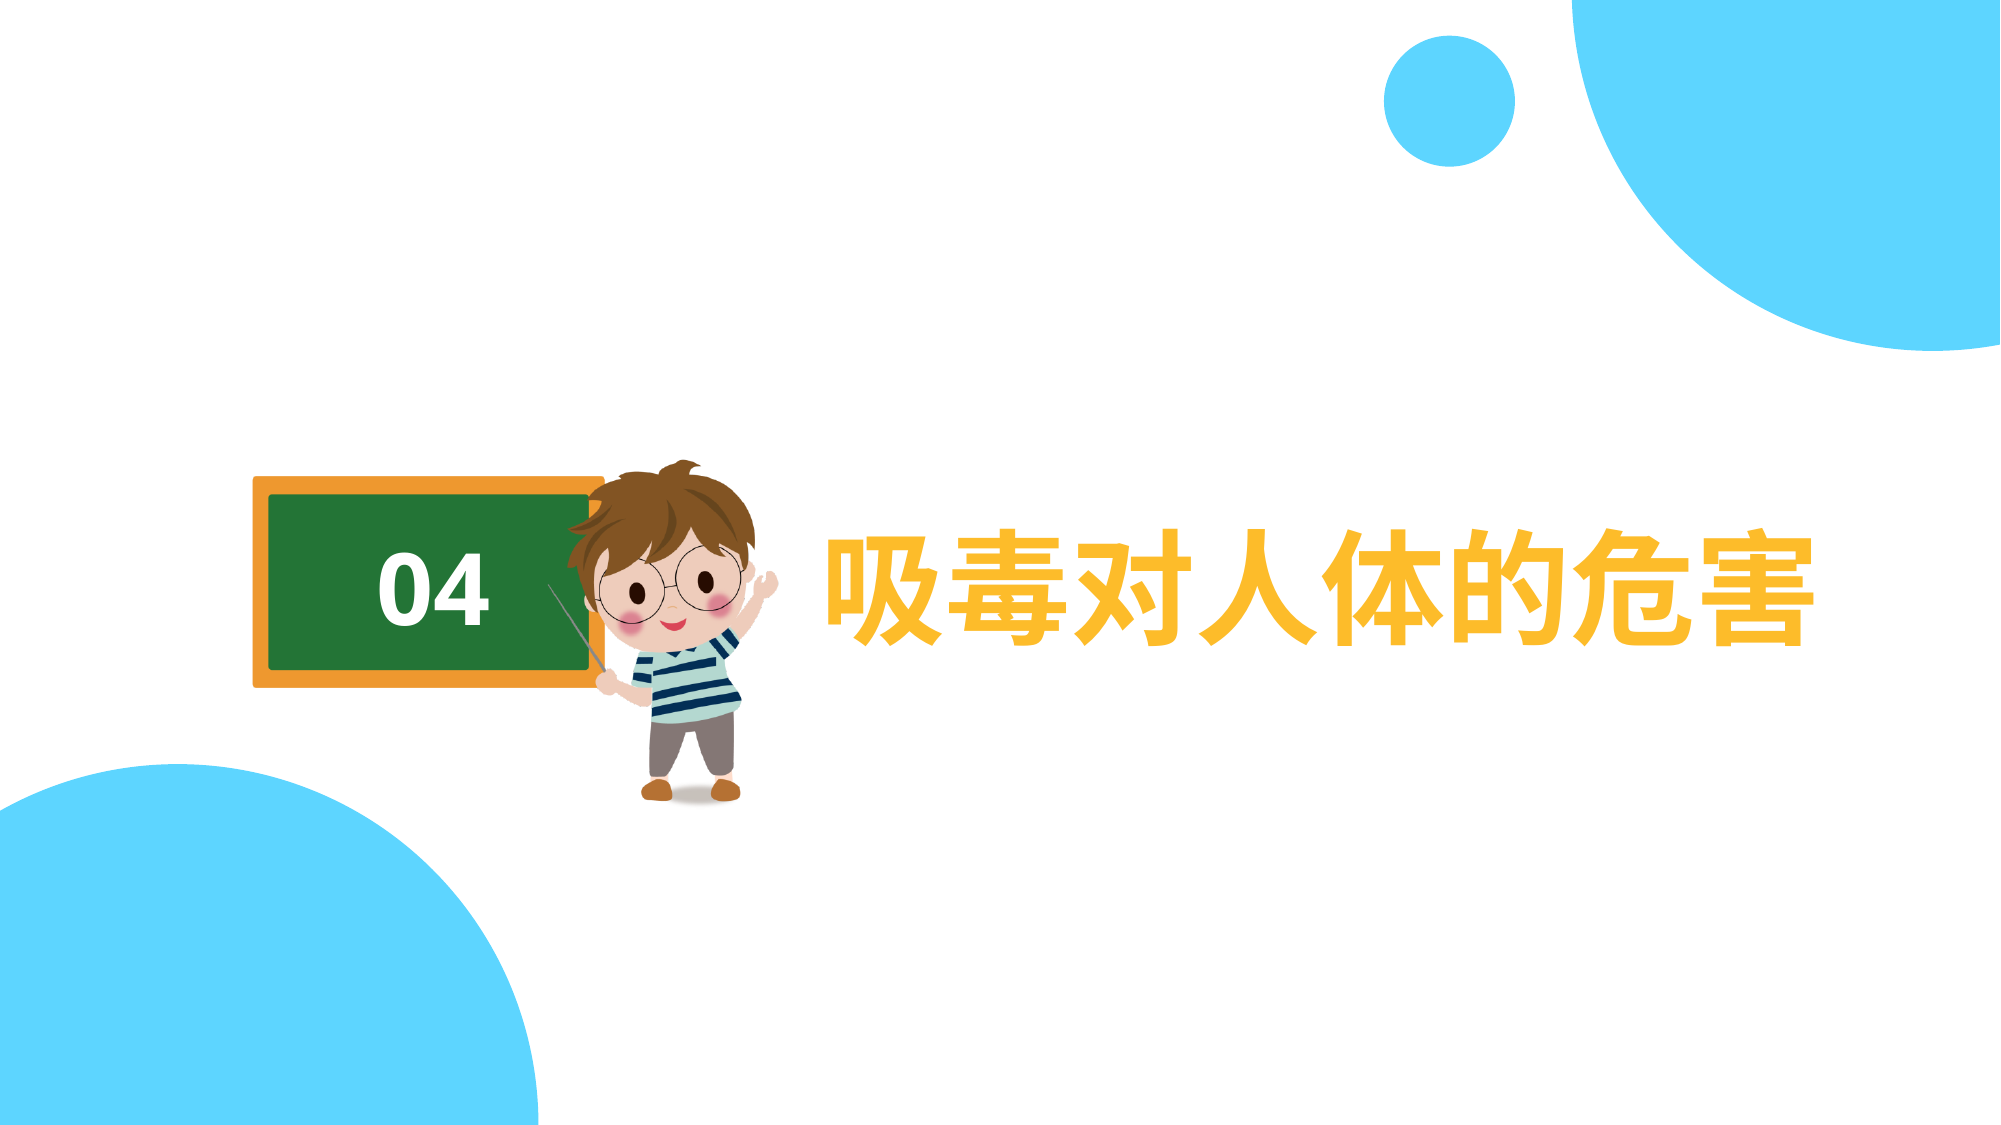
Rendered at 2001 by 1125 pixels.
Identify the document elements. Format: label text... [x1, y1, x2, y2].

text_box [0, 763, 540, 1125]
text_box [234, 348, 796, 909]
text_box [1570, 0, 2000, 352]
text_box [1382, 34, 1516, 168]
text_box 吸毒对人体的危害 [796, 503, 1847, 668]
